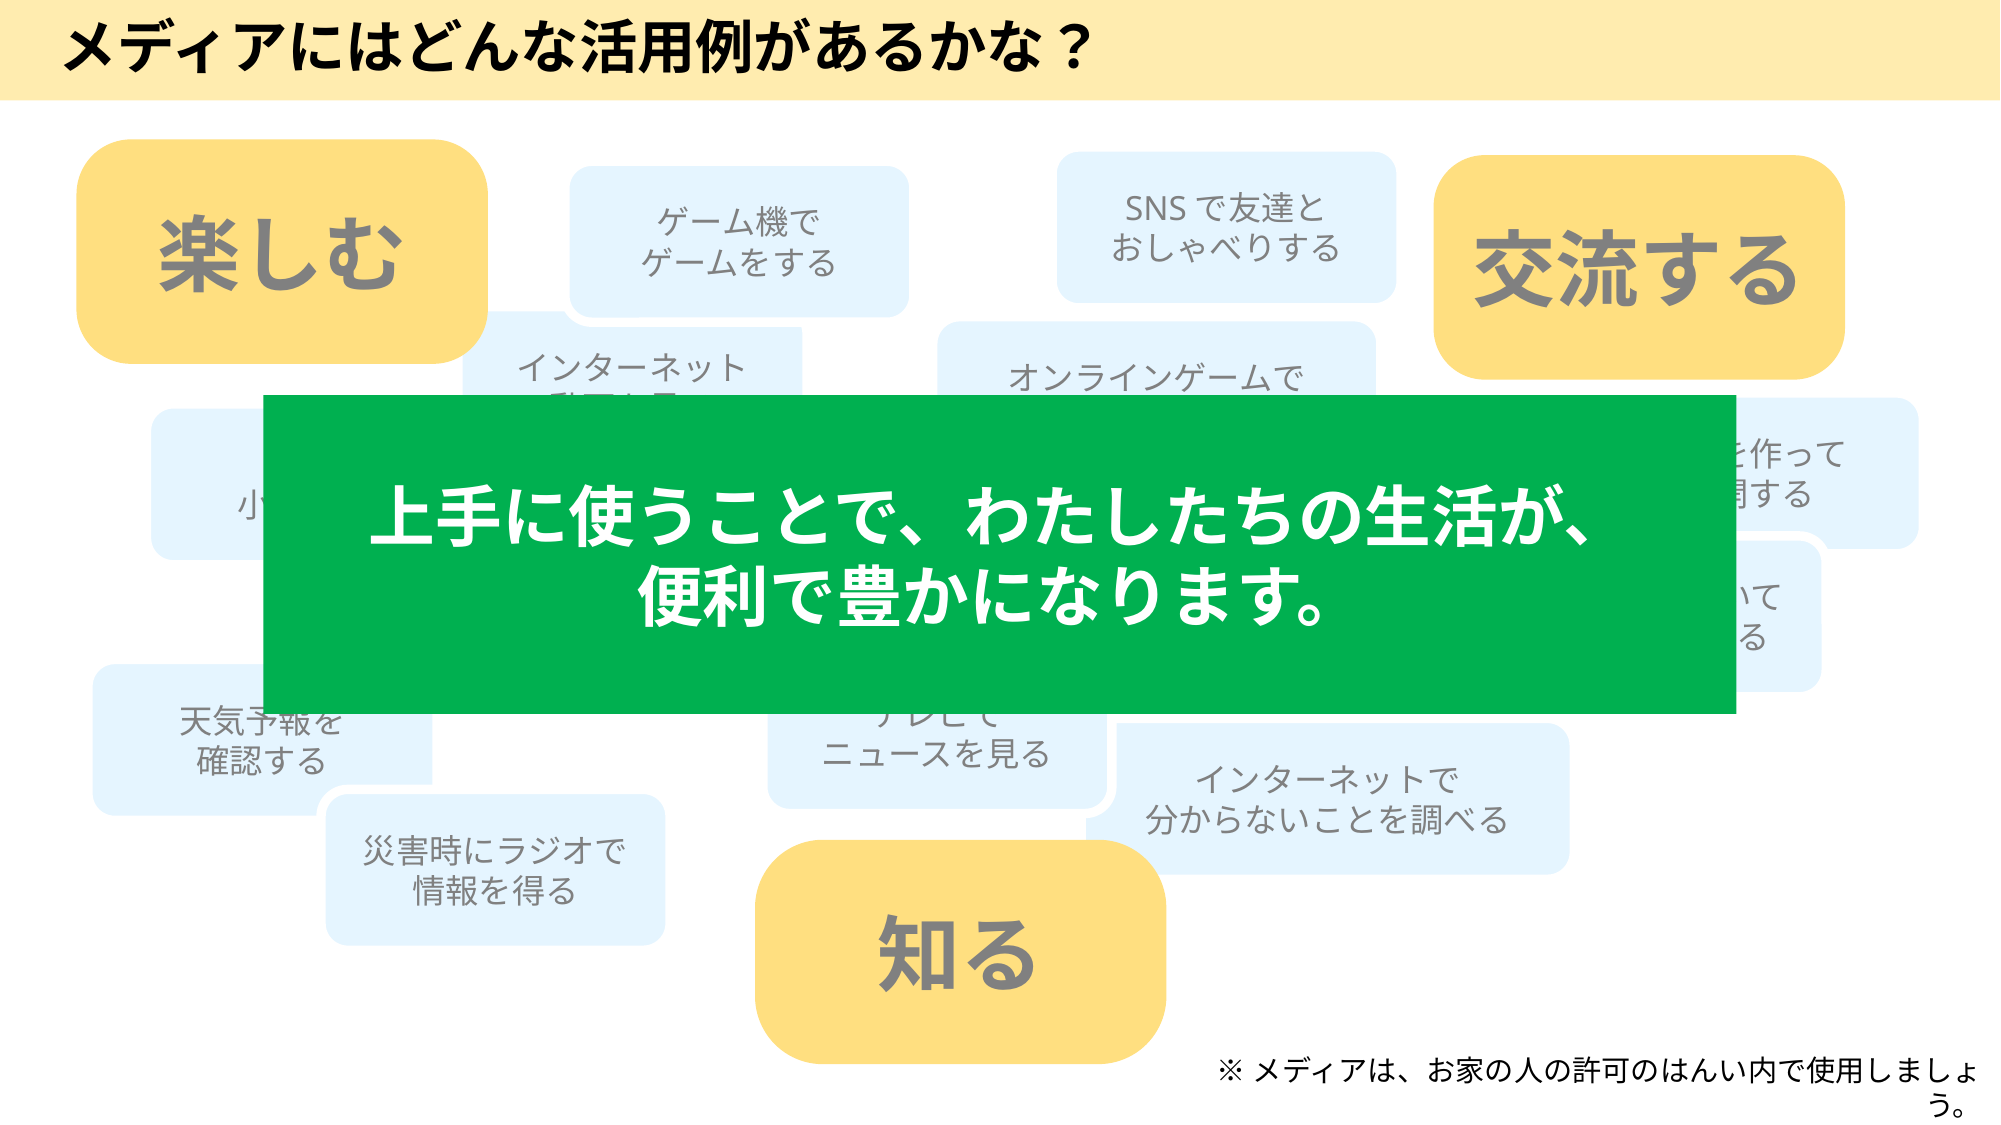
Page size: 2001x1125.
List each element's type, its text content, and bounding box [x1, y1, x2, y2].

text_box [28, 104, 1972, 1078]
text_box ※メディアは、お家の人の許可のはんい内で使用しましょう。 [1186, 1058, 1999, 1116]
text_box メディアにはどんな活用例があるかな？ [0, 0, 2000, 101]
